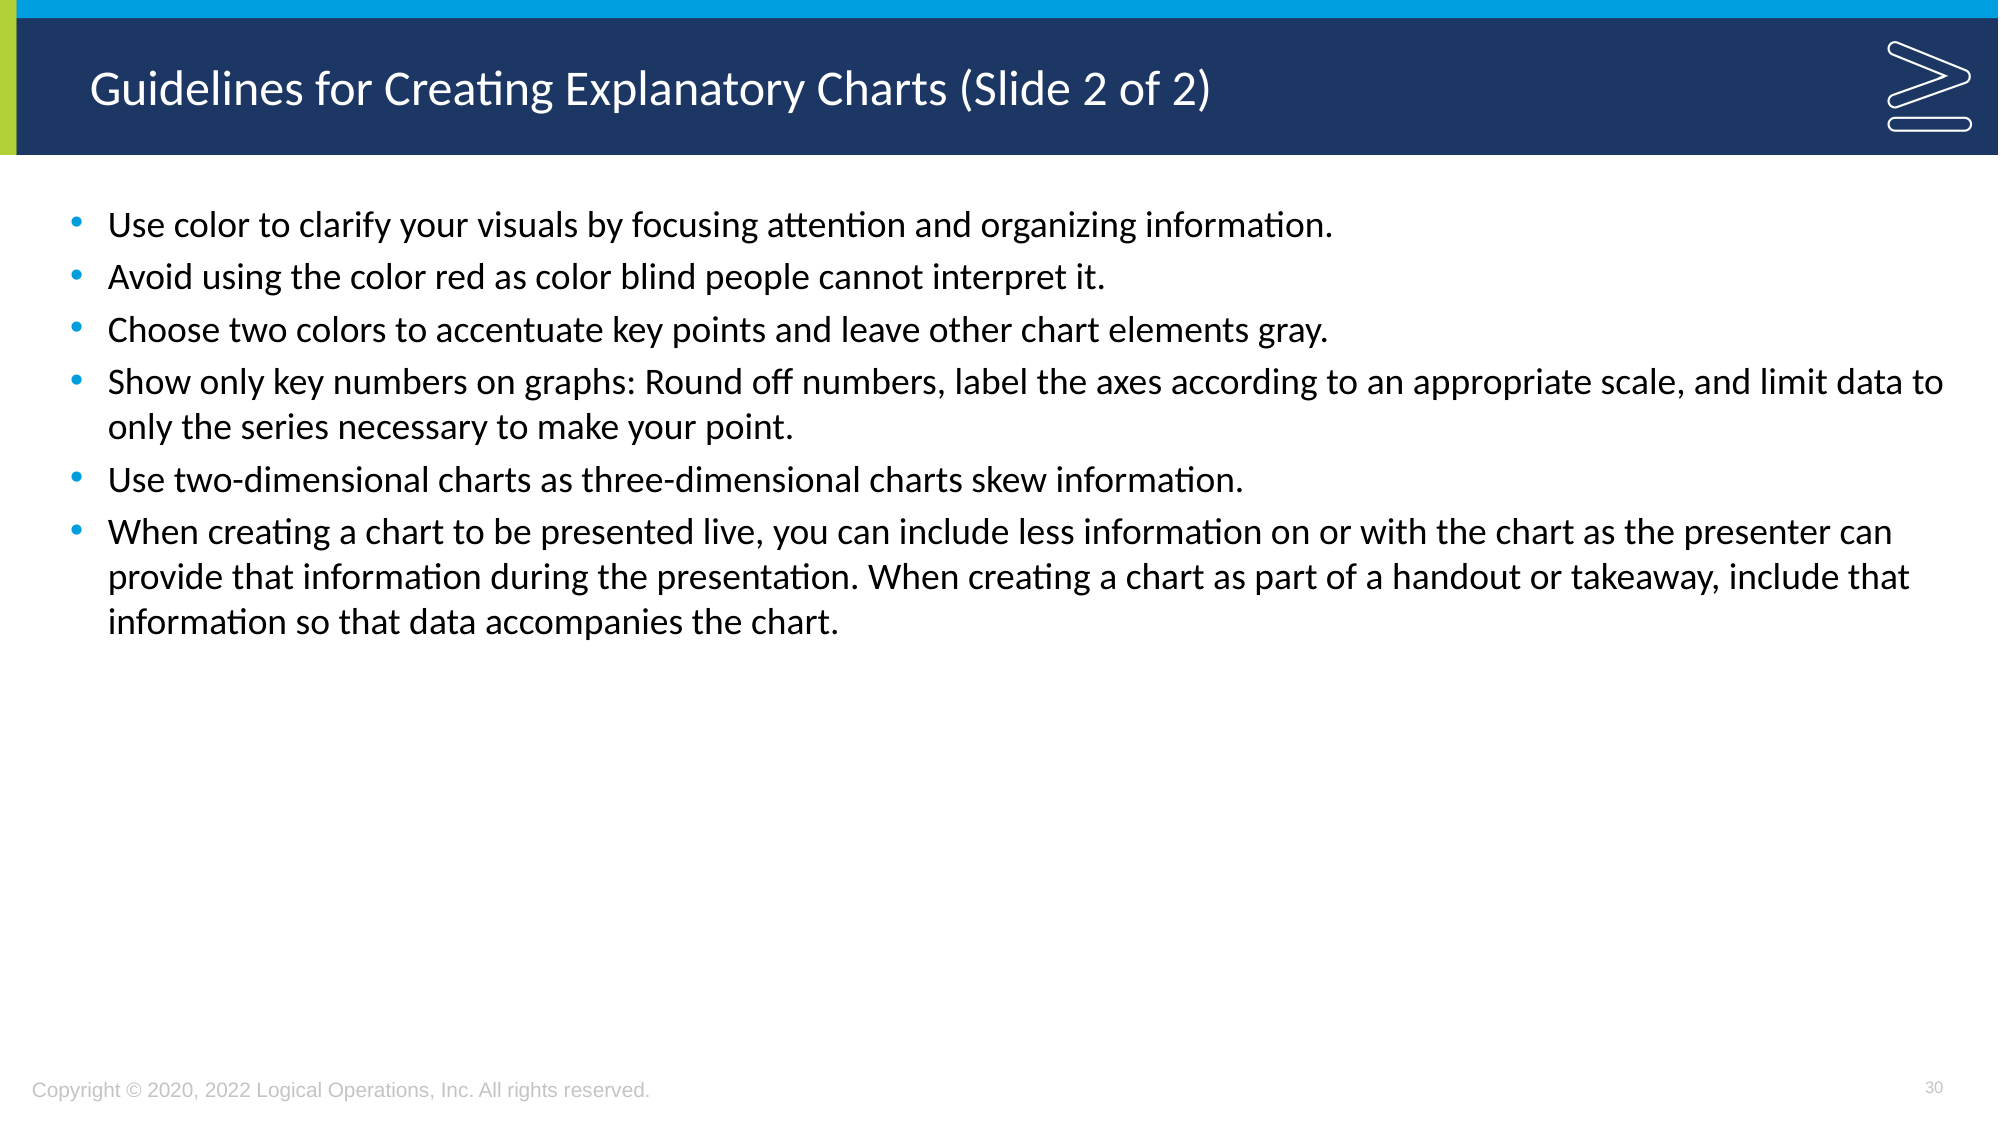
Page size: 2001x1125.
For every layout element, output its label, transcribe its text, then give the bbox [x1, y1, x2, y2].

list Use color to clarify your visuals by focusing attention and organizing information. Avoid using the color red as color blind people cannot interpret it. Choose two colors to accentuate key points and leave other chart elements gray. Show only key numbers on graphs: Round off numbers, label the axes according to an appropriate scale, and limit data to only the series necessary to make your point. Use two-dimensional charts as three-dimensional charts skew information. When creating a chart to be presented live, you can include less information on or with the chart as the presenter can provide that information during the presentation. When creating a chart as part of a handout or takeaway, include that information so that data accompanies the chart. [55, 192, 1968, 1037]
picture [0, 0, 74, 155]
slide_number 30 [1491, 1057, 1959, 1118]
picture [1850, 19, 1998, 155]
title Guidelines for Creating Explanatory Charts (Slide 2 of 2) [74, 16, 1850, 155]
